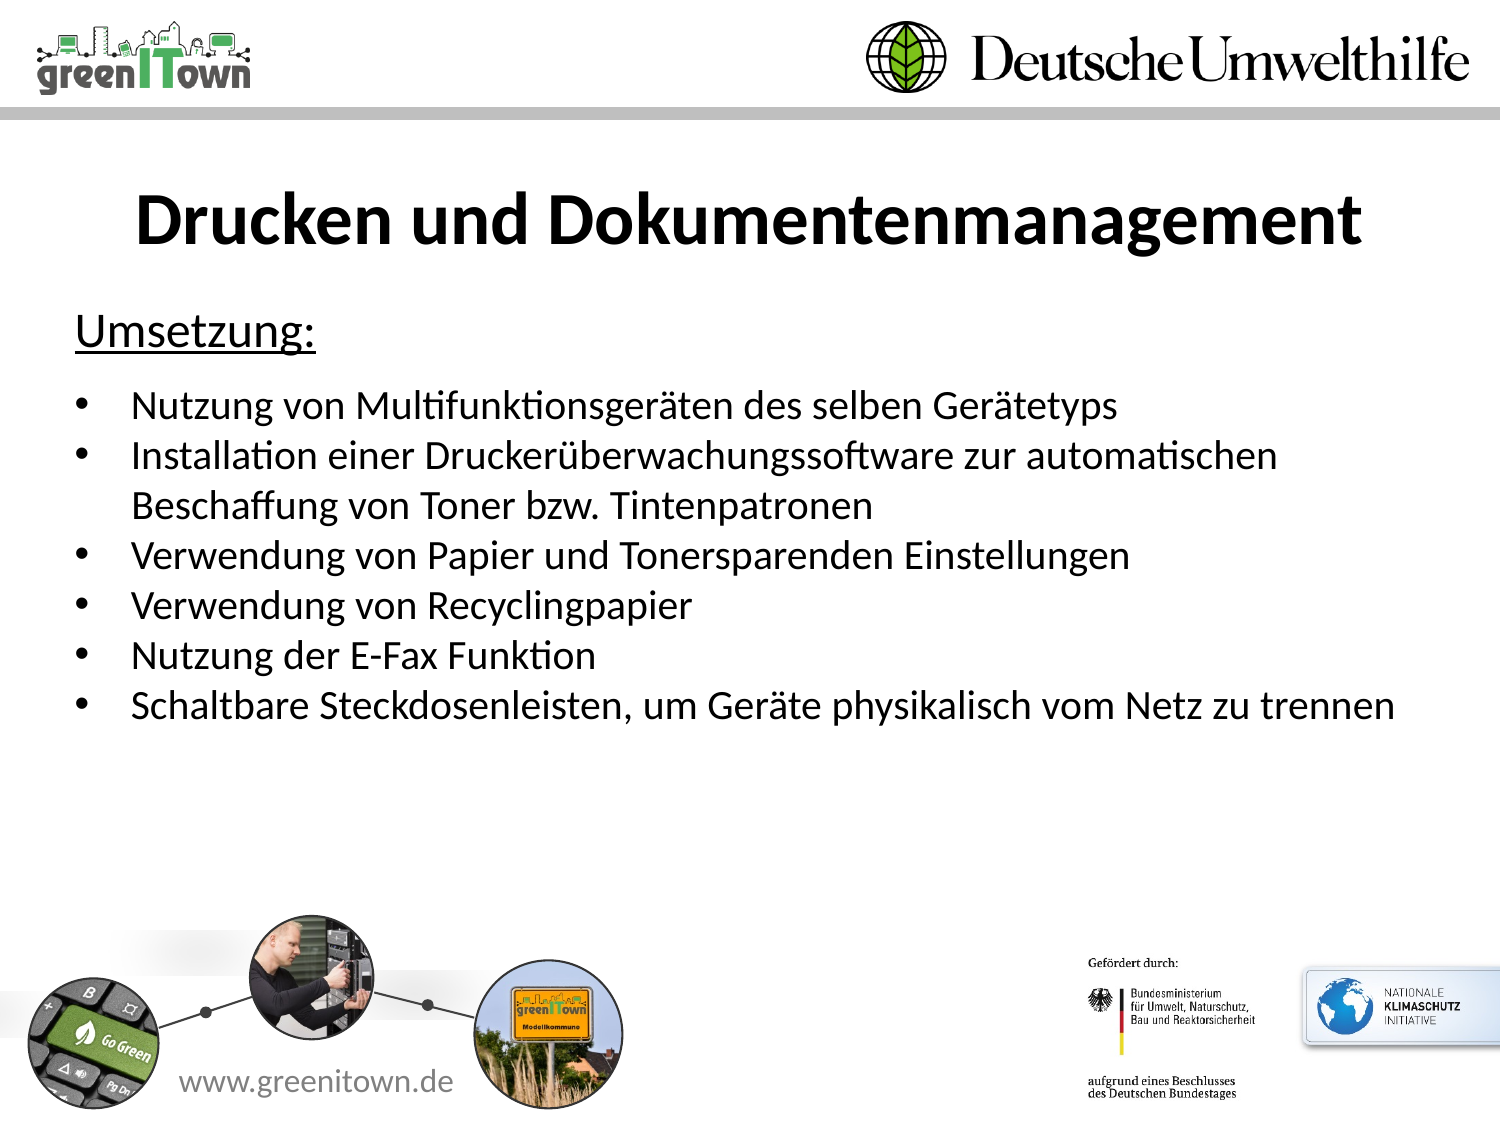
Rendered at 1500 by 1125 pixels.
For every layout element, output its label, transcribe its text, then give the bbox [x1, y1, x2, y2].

picture [866, 21, 1469, 93]
picture [476, 962, 621, 1107]
picture [37, 21, 250, 95]
text_box Umsetzung: Nutzung von Multifunktionsgeräten des selben Gerätetyps Installation einer Druckerüberwachungssoftware zur automatischen Beschaffung von Toner bzw. Tintenpatronen Verwendung von Papier und Tonersparenden Einstellungen Verwendung von Recyclingpapier Nutzung der E-Fax Funktion Schaltbare Steckdosenleisten, um Geräte physikalisch vom Netz zu trennen [59, 290, 1412, 836]
picture [252, 918, 372, 1038]
picture [30, 980, 157, 1107]
title Drucken und Dokumentenmanagement [75, 162, 1425, 350]
picture [1033, 936, 1500, 1119]
